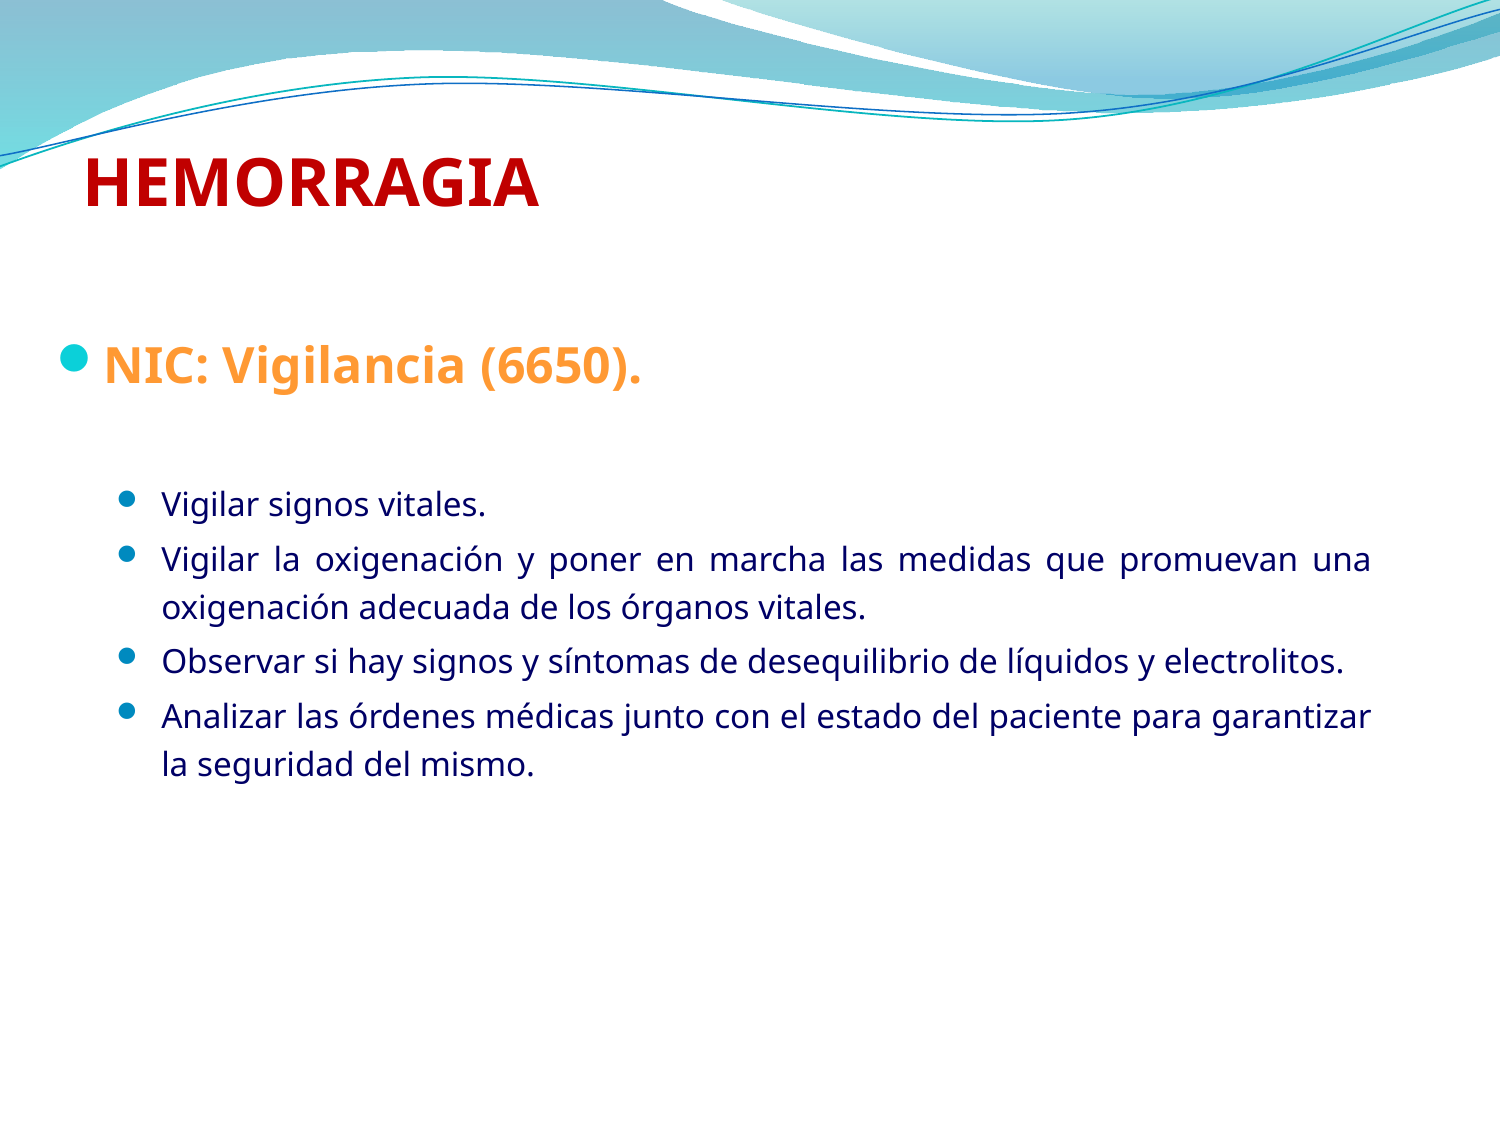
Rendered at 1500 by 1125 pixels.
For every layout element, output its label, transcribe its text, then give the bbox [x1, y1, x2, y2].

title HEMORRAGIA [81, 46, 1444, 221]
list NIC: Vigilancia (6650). Vigilar signos vitales. Vigilar la oxigenación y poner en marcha las medidas que promuevan una oxigenación adecuada de los órganos vitales. Observar si hay signos y síntomas de desequilibrio de líquidos y electrolitos. Analizar las órdenes médicas junto con el estado del paciente para garantizar la seguridad del mismo. [41, 262, 1390, 1048]
